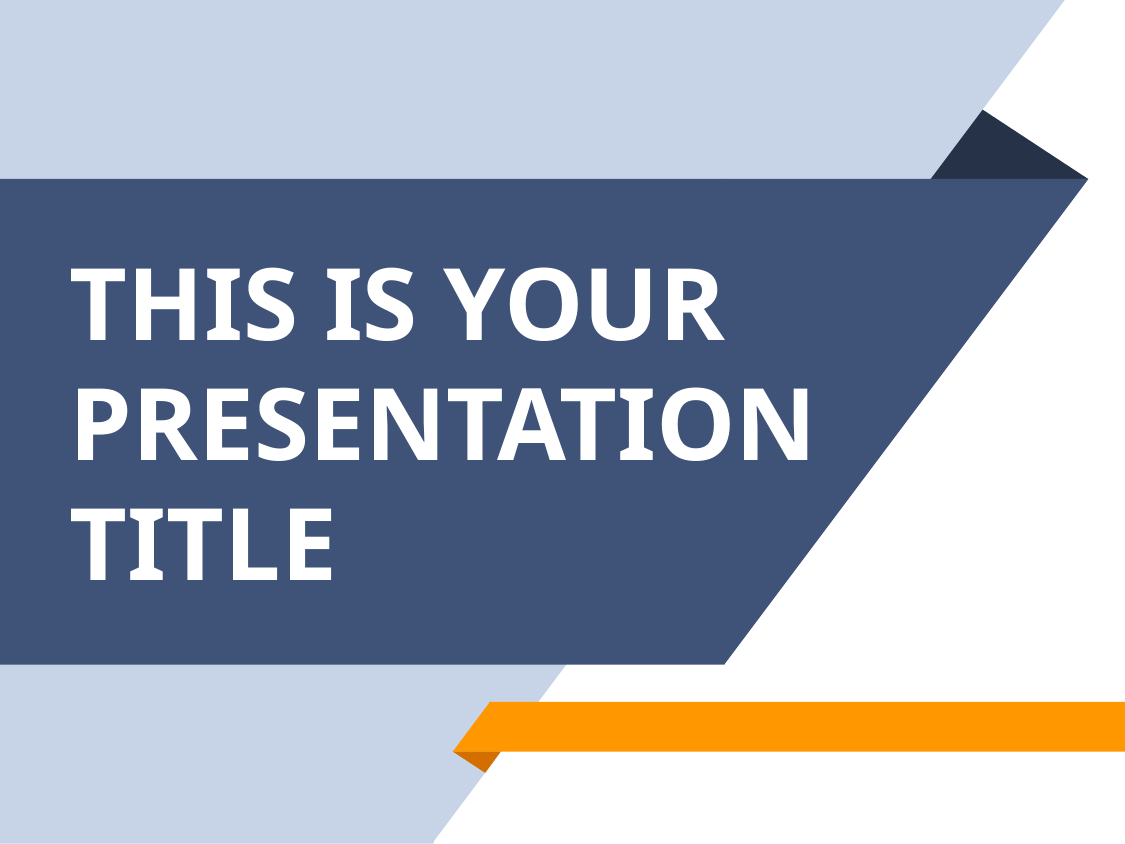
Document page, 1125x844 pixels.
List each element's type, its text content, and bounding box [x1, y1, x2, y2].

title THIS IS YOUR PRESENTATION TITLE [54, 177, 936, 664]
